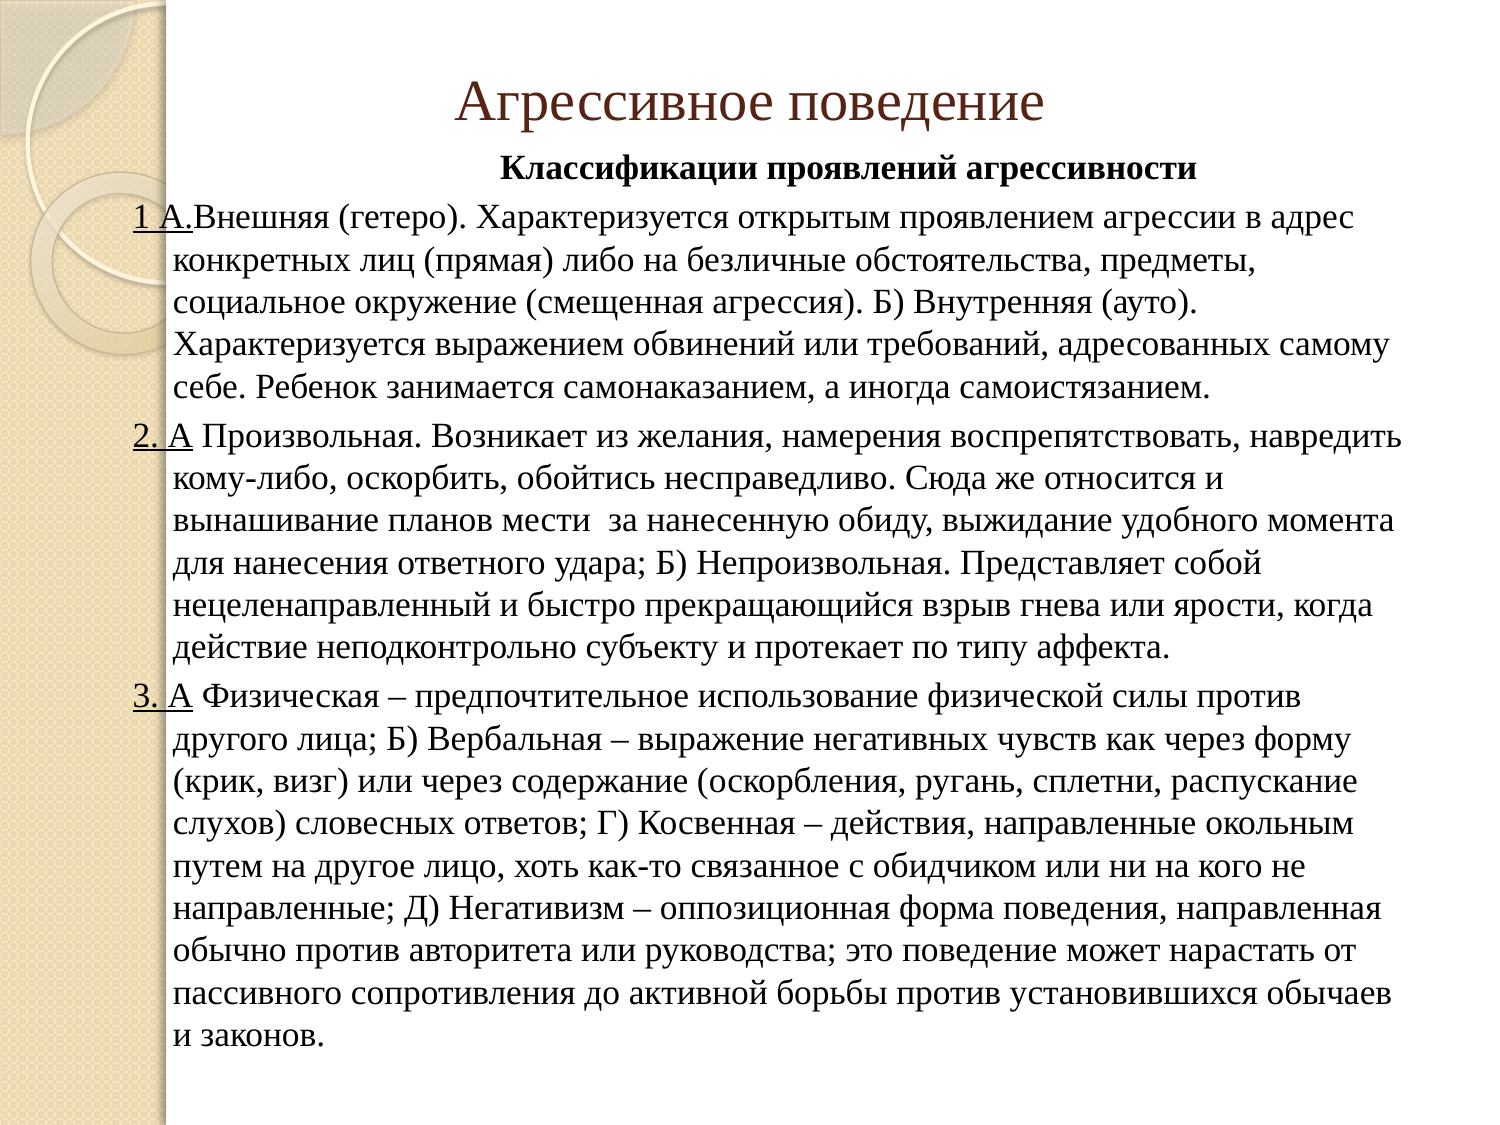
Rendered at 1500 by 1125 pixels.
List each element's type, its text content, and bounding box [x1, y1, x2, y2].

list Классификации проявлений агрессивности 1 А.Внешняя (гетеро). Характеризуется открытым проявлением агрессии в адрес конкретных лиц (прямая) либо на безличные обстоятельства, предметы, социальное окружение (смещенная агрессия). Б) Внутренняя (ауто). Характеризуется выражением обвинений или требований, адресованных самому себе. Ребенок занимается самонаказанием, а иногда самоистязанием. 2. А Произвольная. Возникает из желания, намерения воспрепятствовать, навредить кому-либо, оскорбить, обойтись несправедливо. Сюда же относится и вынашивание планов мести за нанесенную обиду, выжидание удобного момента для нанесения ответного удара; Б) Непроизвольная. Представляет собой нецеленаправленный и быстро прекращающийся взрыв гнева или ярости, когда действие неподконтрольно субъекту и протекает по типу аффекта. 3. А Физическая – предпочтительное использование физической силы против другого лица; Б) Вербальная – выражение негативных чувств как через форму (крик, визг) или через содержание (оскорбления, ругань, сплетни, распускание слухов) словесных ответов; Г) Косвенная – действия, направленные окольным путем на другое лицо, хоть как-то связанное с обидчиком или ни на кого не направленные; Д) Негативизм – оппозиционная форма поведения, направленная обычно против авторитета или руководства; это поведение может нарастать от пассивного сопротивления до активной борьбы против установившихся обычаев и законов. [100, 137, 1424, 1094]
title Агрессивное поведение [75, 45, 1425, 149]
